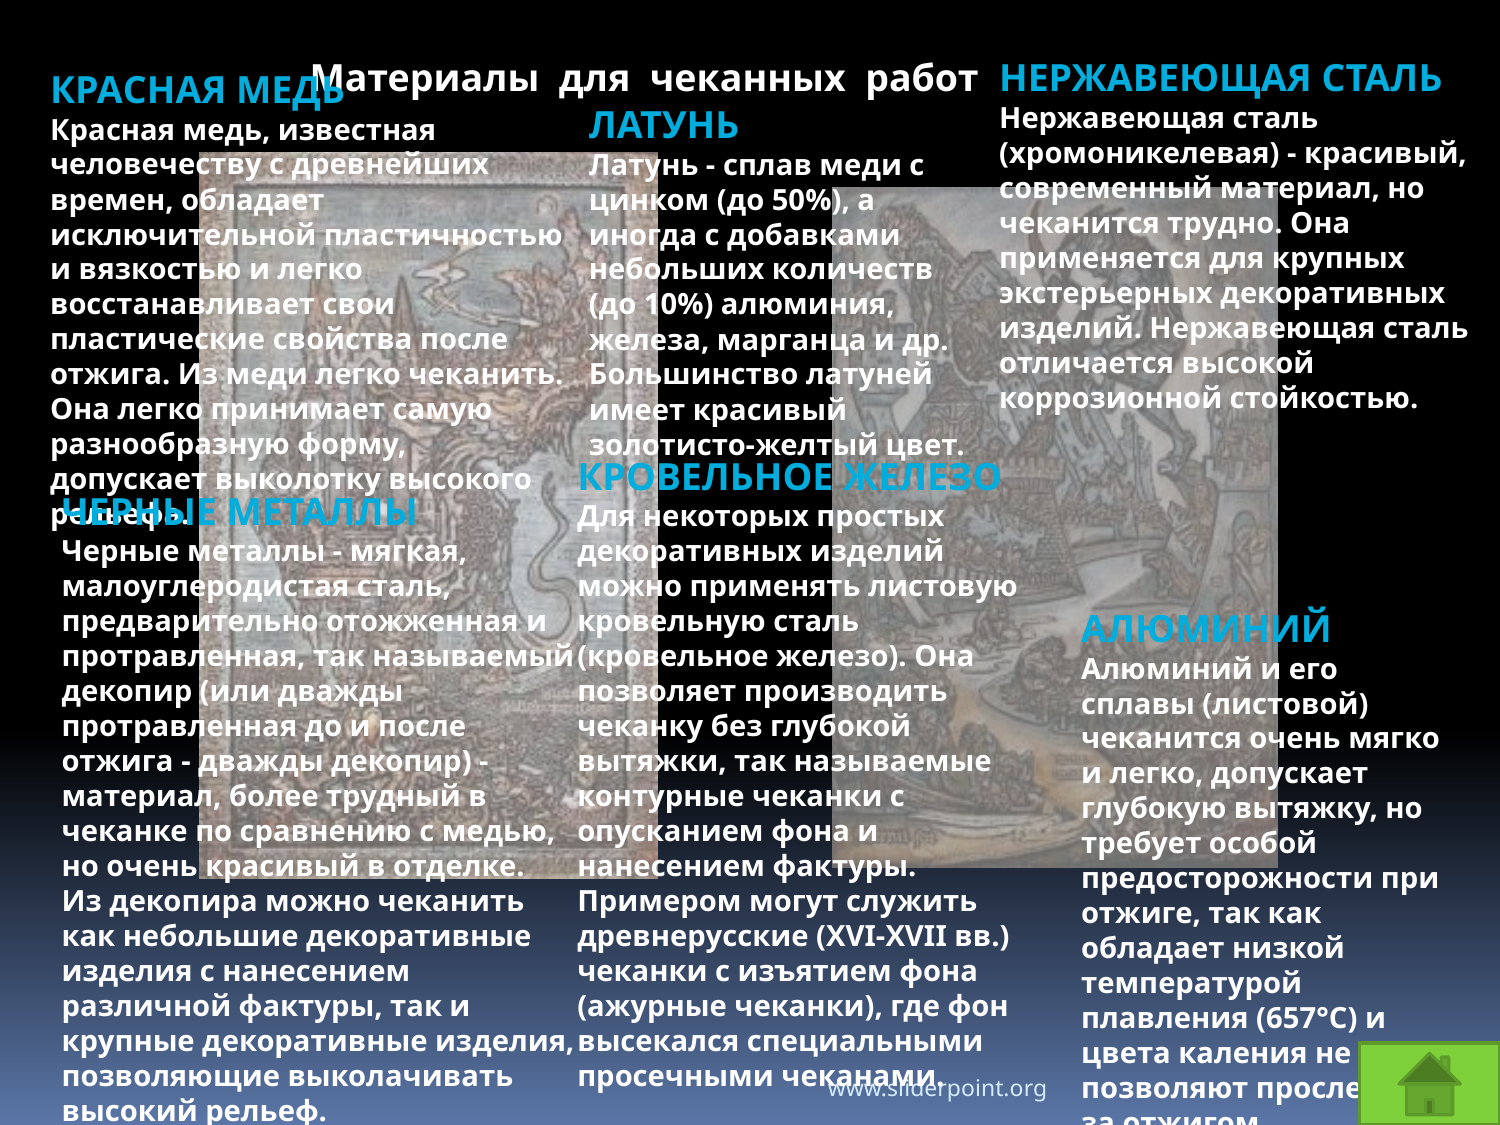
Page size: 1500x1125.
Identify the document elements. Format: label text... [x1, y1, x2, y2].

text_box Черные металлы Черные металлы - мягкая, малоуглеродистая сталь, предварительно отожженная и протравленная, так называемый декопир (или дважды протравленная до и после отжига - дважды декопир) - материал, более трудный в чеканке по сравнению с медью, но очень красивый в отделке. Из декопира можно чеканить как небольшие декоративные изделия с нанесением различной фактуры, так и крупные декоративные изделия, позволяющие выколачивать высокий рельеф. [46, 480, 598, 1125]
text_box Нержавеющая сталь Нержавеющая сталь (хромоникелевая) - красивый, современный материал, но чеканится трудно. Она применяется для крупных экстерьерных декоративных изделий. Нержавеющая сталь отличается высокой коррозионной стойкостью. [984, 46, 1500, 422]
text_box Латунь Латунь - сплав меди с цинком (до 50%), а иногда с добавками небольших количеств (до 10%) алюминия, железа, марганца и др. Большинство латуней имеет красивый золотисто-желтый цвет. [574, 93, 984, 445]
text_box Красная медь Красная медь, известная человечеству с древнейших времен, обладает исключительной пластичностью и вязкостью и легко восстанавливает свои пластические свойства после отжига. Из меди легко чеканить. Она легко принимает самую разнообразную форму, допускает выколотку высокого рельефа. [35, 58, 586, 538]
picture [198, 151, 658, 880]
text_box Материалы для чеканных работ [294, 46, 984, 93]
text_box [1358, 1041, 1500, 1125]
text_box Алюминий Алюминий и его сплавы (листовой) чеканится очень мягко и легко, допускает глубокую вытяжку, но требует особой предосторожности при отжиге, так как обладает низкой температурой плавления (657°С) и цвета каления не позволяют проследить за отжигом. [1066, 597, 1465, 1125]
footer www.sliderpoint.org [150, 1052, 1063, 1113]
text_box Кровельное железо Для некоторых простых декоративных изделий можно применять листовую кровельную сталь (кровельное железо). Она позволяет производить чеканку без глубокой вытяжки, так называемые контурные чеканки с опусканием фона и нанесением фактуры. Примером могут служить древнерусские (XVI-XVII вв.) чеканки с изъятием фона (ажурные чеканки), где фон высекался специальными просечными чеканами. [562, 445, 1055, 1052]
picture [831, 187, 1278, 868]
